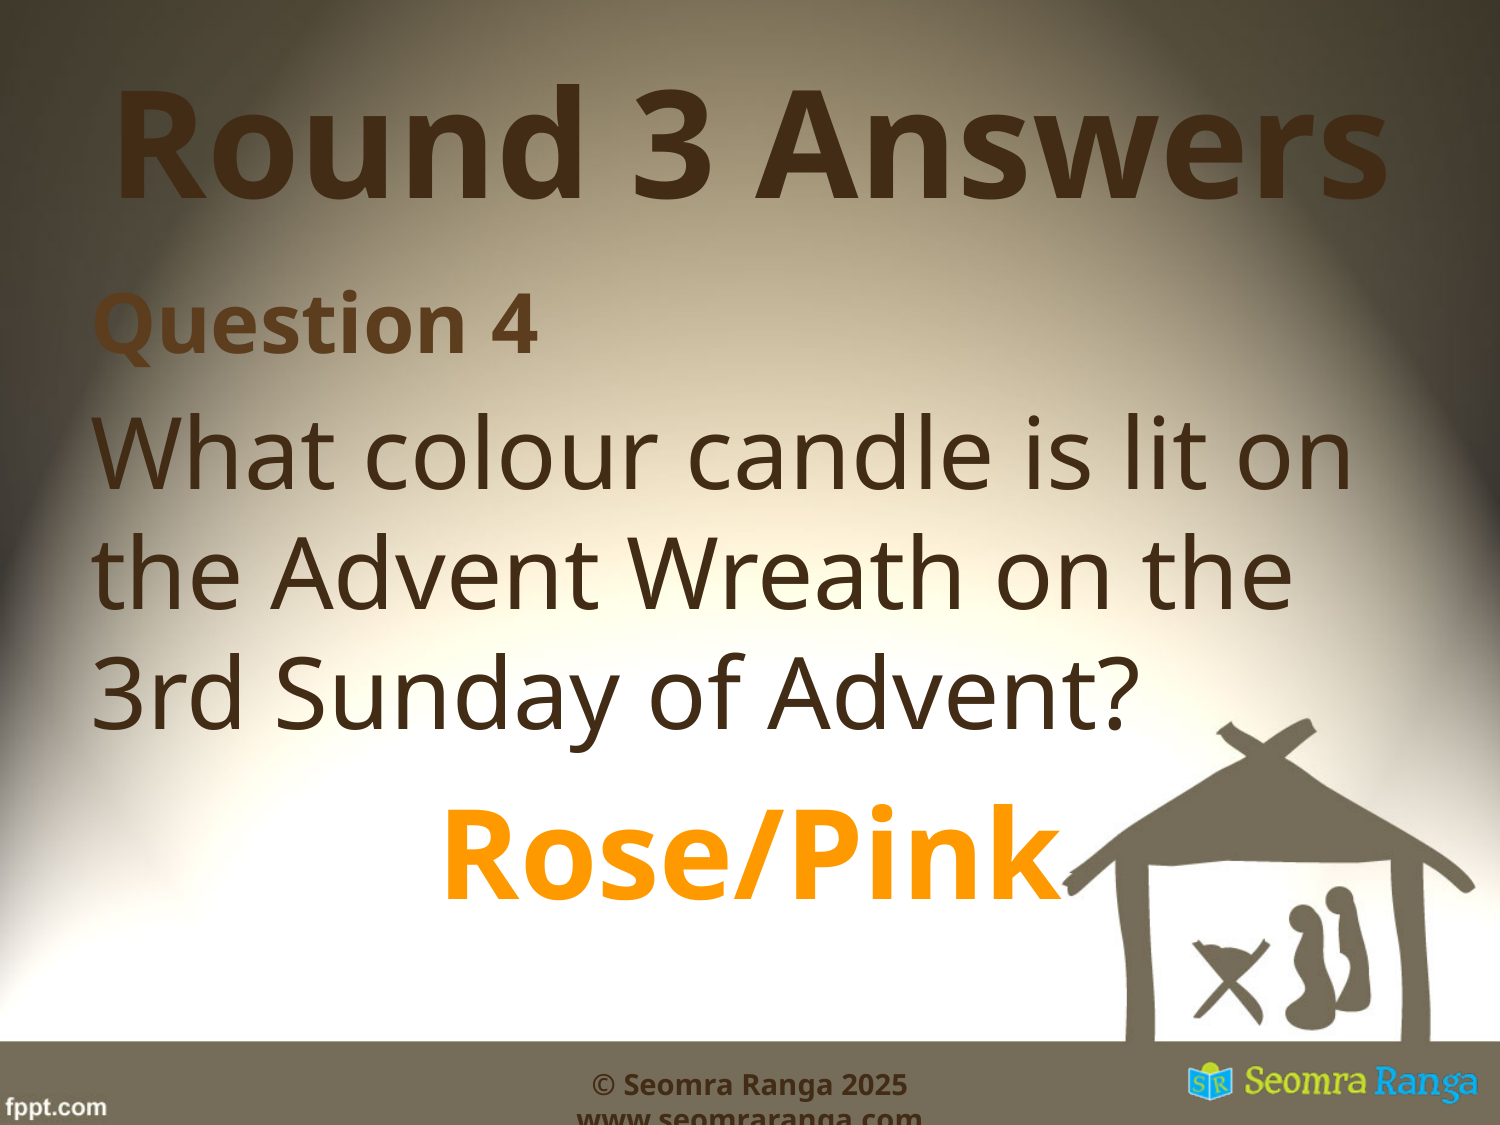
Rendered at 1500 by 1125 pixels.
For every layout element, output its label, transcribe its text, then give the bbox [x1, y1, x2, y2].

picture [0, 0, 1500, 1125]
title Round 3 Answers [75, 45, 1425, 233]
list Question 4 What colour candle is lit on the Advent Wreath on the 3rd Sunday of Advent? Rose/Pink [75, 262, 1425, 1005]
text_box © Seomra Ranga 2025 www.seomraranga.com [401, 1058, 1099, 1125]
